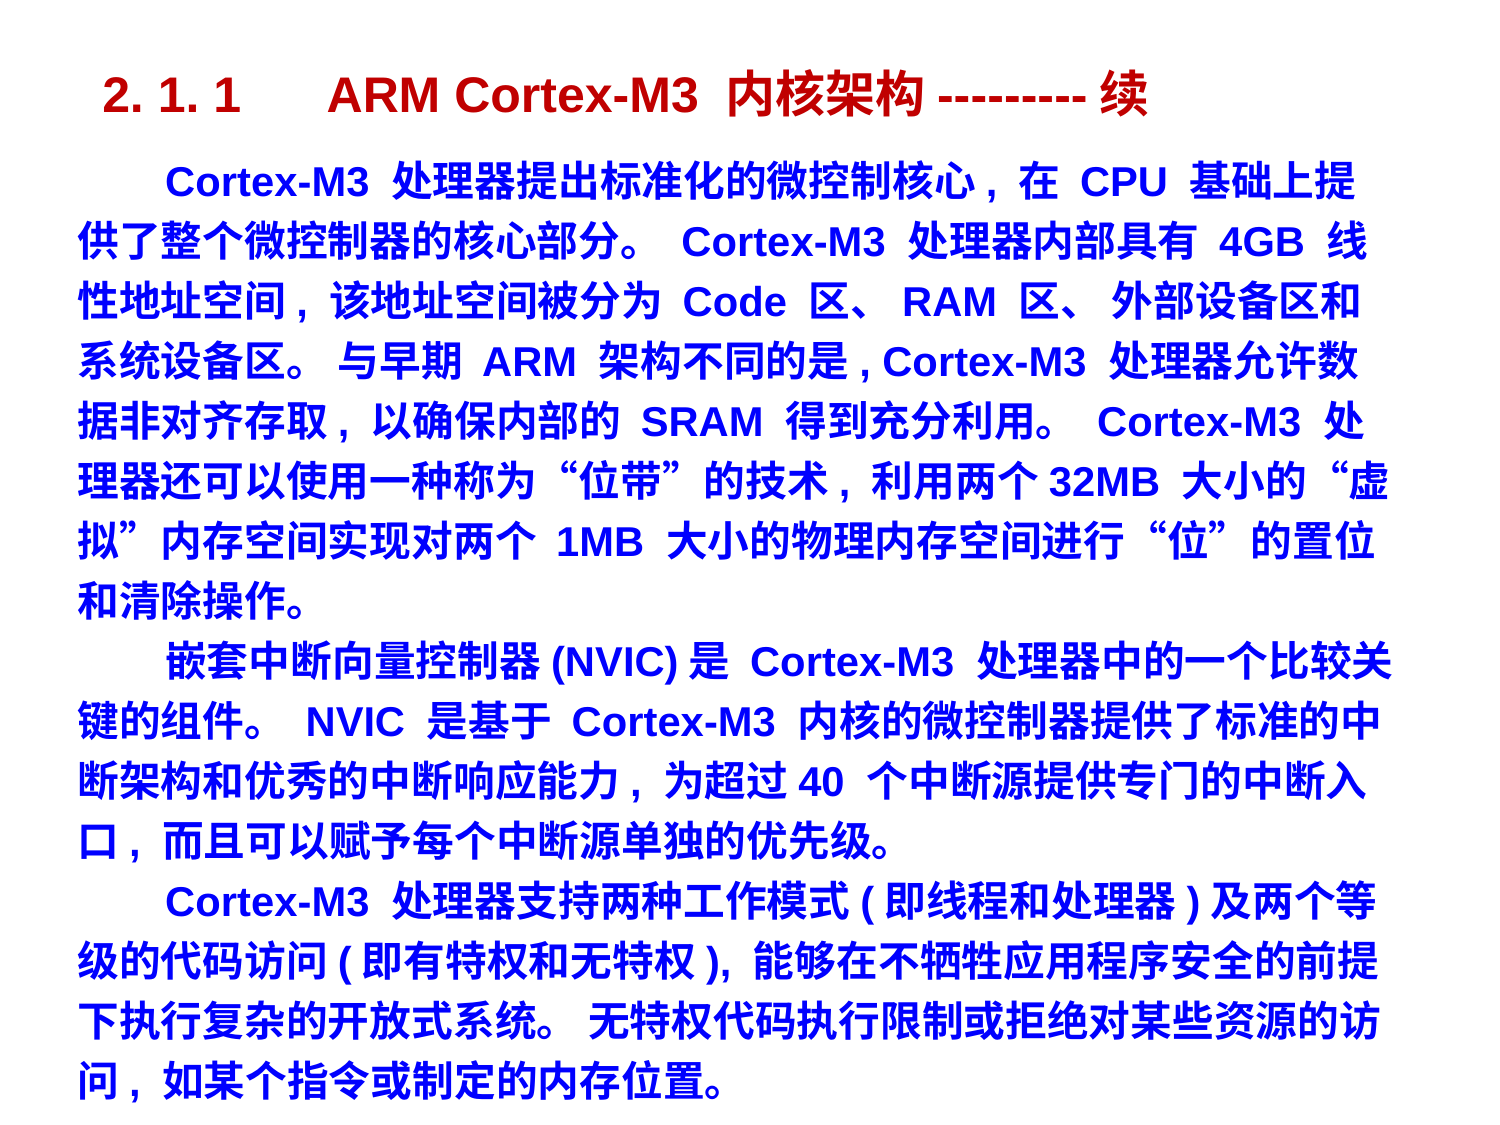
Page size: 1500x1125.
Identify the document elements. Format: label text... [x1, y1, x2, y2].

text_box 2. 1. 1 ARM Cortex-M3 内核架构---------续 [87, 42, 1188, 130]
list Cortex-M3 处理器提出标准化的微控制核心, 在 CPU 基础上提供了整个微控制器的核心部分。 Cortex-M3 处理器内部具有 4GB 线性地址空间, 该地址空间被分为 Code 区、RAM 区、 外部设备区和系统设备区。 与早期 ARM 架构不同的是, Cortex-M3 处理器允许数据非对齐存取, 以确保内部的 SRAM 得到充分利用。 Cortex-M3 处理器还可以使用一种称为“位带”的技术, 利用两个32MB 大小的“虚拟”内存空间实现对两个 1MB 大小的物理内存空间进行“位”的置位和清除操作。 嵌套中断向量控制器(NVIC)是 Cortex-M3 处理器中的一个比较关键的组件。 NVIC 是基于 Cortex-M3 内核的微控制器提供了标准的中断架构和优秀的中断响应能力, 为超过40 个中断源提供专门的中断入口, 而且可以赋予每个中断源单独的优先级。 Cortex-M3 处理器支持两种工作模式(即线程和处理器)及两个等级的代码访问(即有特权和无特权), 能够在不牺牲应用程序安全的前提下执行复杂的开放式系统。 无特权代码执行限制或拒绝对某些资源的访问, 如某个指令或制定的内存位置。 [62, 137, 1413, 1075]
